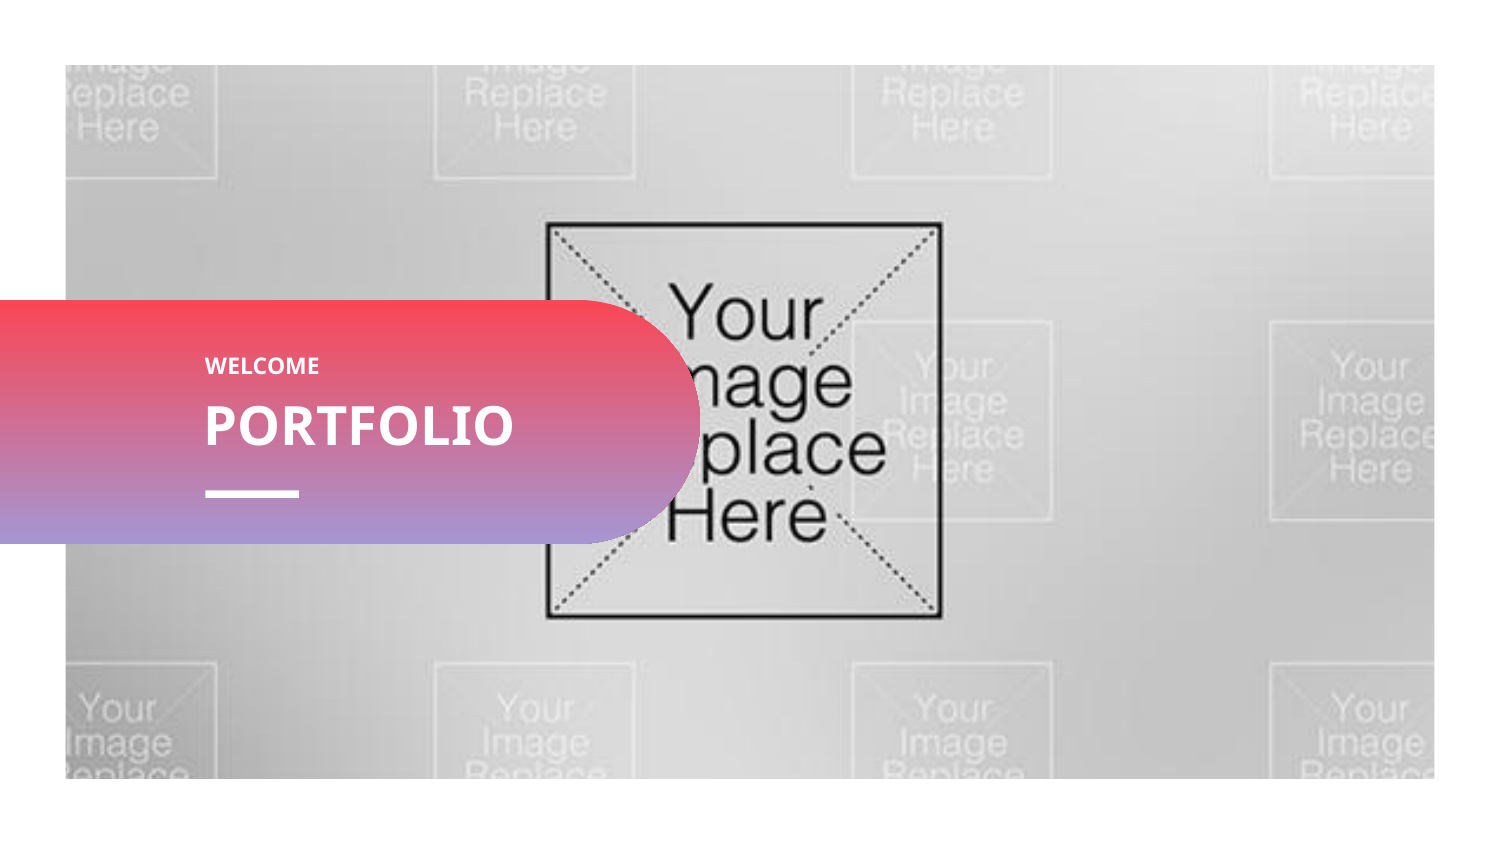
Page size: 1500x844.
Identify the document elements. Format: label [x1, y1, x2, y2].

text_box [0, 299, 60, 544]
picture [65, 65, 1435, 779]
text_box [191, 345, 619, 499]
